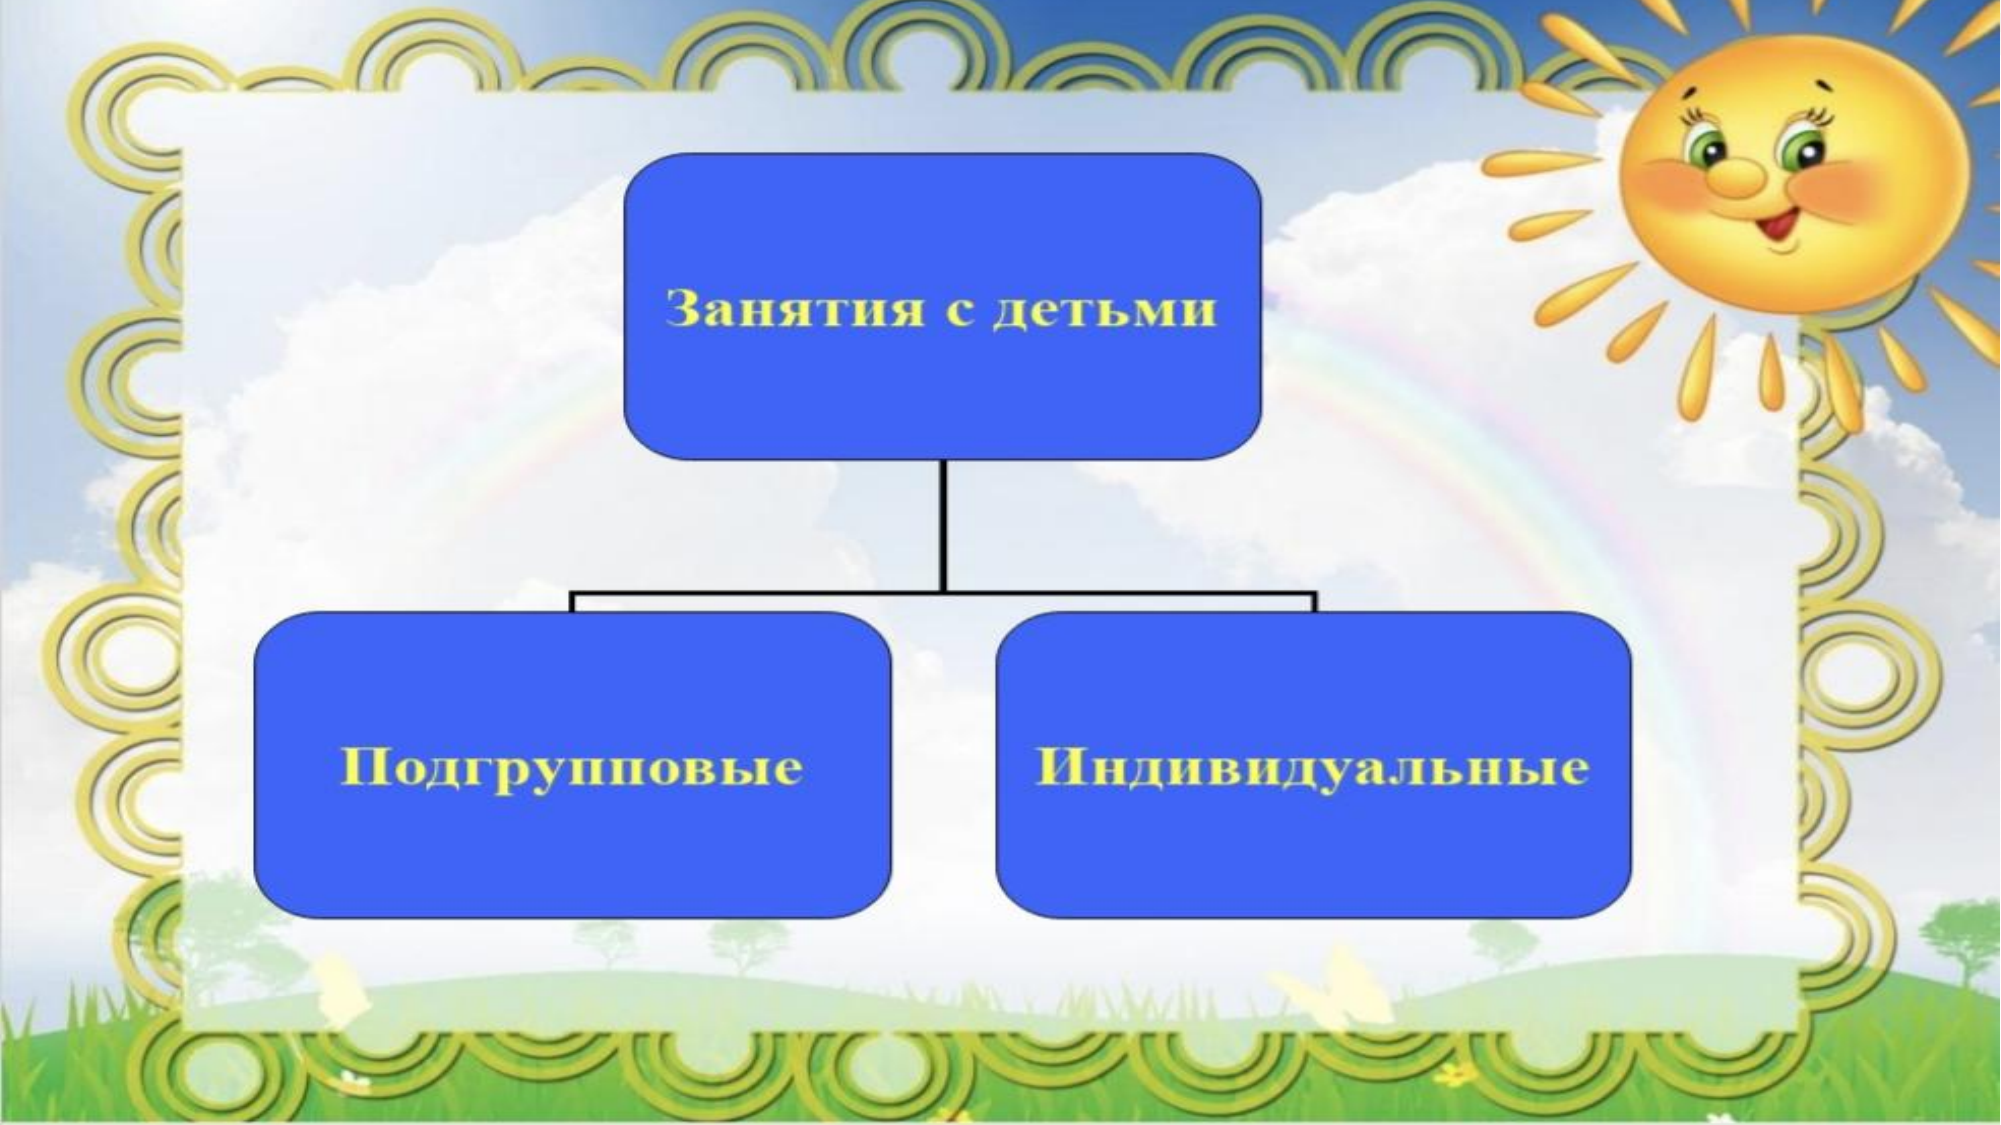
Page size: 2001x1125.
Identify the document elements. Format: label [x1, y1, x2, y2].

list [0, 0, 2000, 1125]
